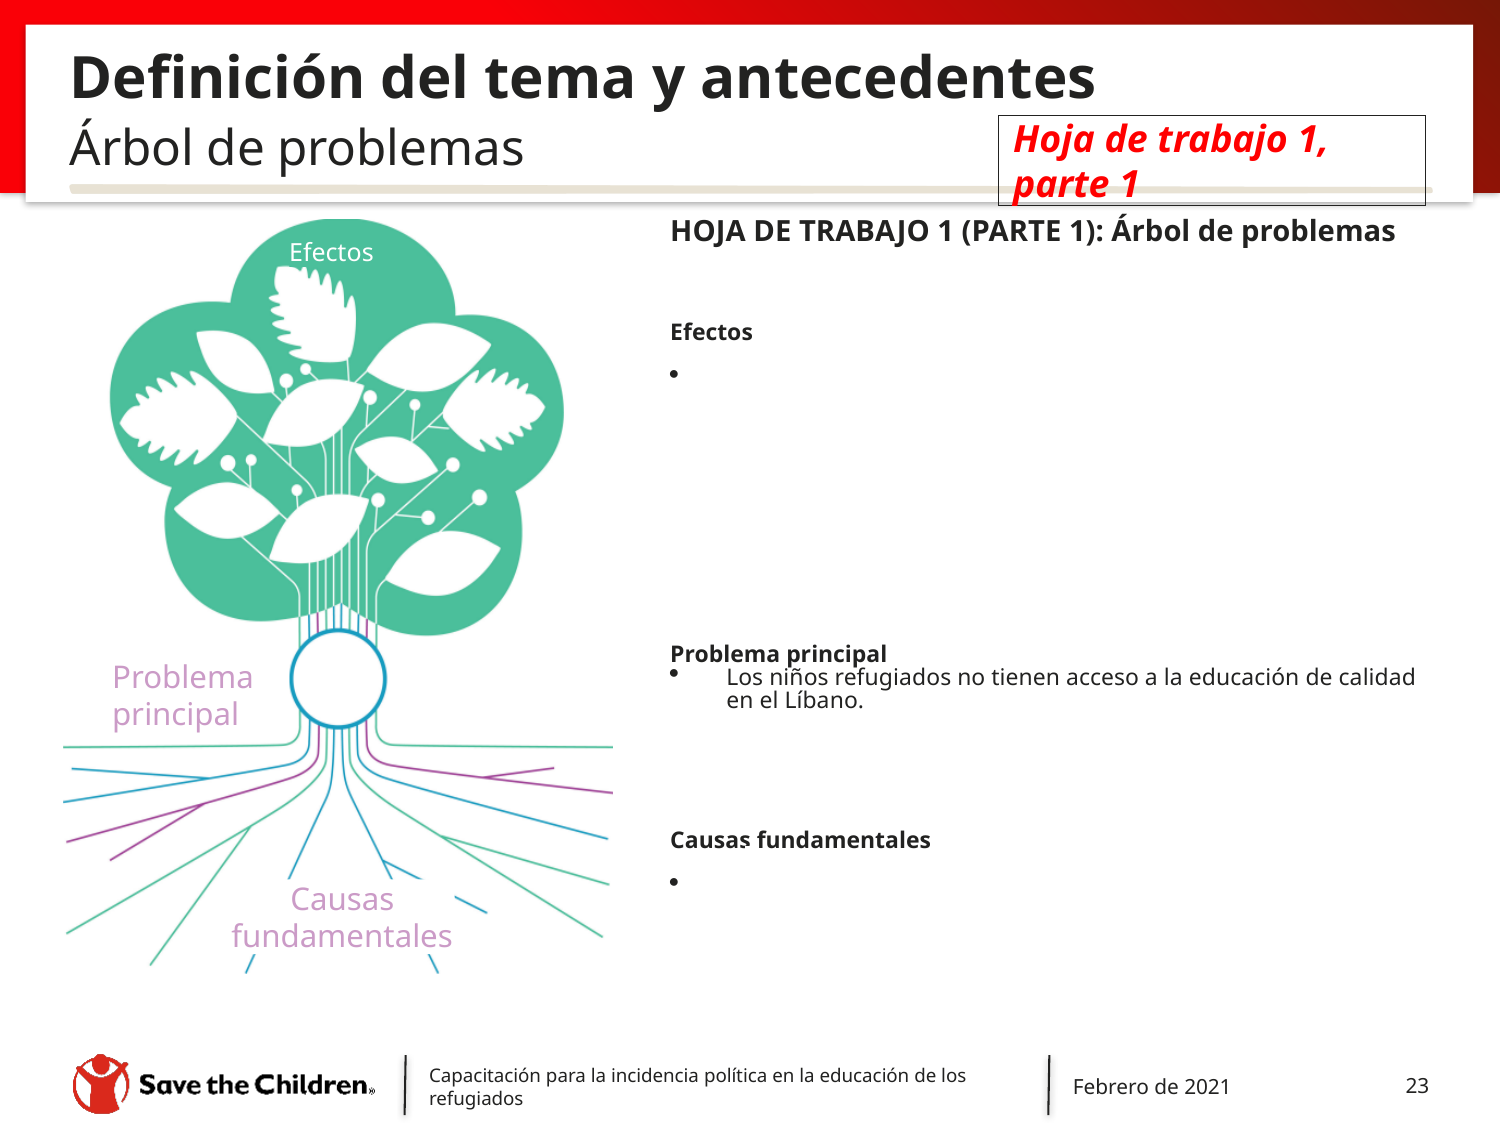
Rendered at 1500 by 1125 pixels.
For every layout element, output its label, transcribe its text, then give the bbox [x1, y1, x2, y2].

text_box HOJA DE TRABAJO 1 (PARTE 1): Árbol de problemas Efectos Problema principal Los niños refugiados no tienen acceso a la educación de calidad en el Líbano. Causas fundamentales [655, 202, 1437, 926]
list Árbol de problemas [69, 115, 998, 176]
picture [1426, 184, 1433, 194]
picture [63, 219, 614, 975]
picture [62, 1043, 386, 1125]
slide_number 23 [1317, 1056, 1445, 1117]
slide_number Febrero de 2021 [1057, 1056, 1317, 1117]
picture [69, 184, 998, 194]
footer Capacitación para la incidencia política en la educación de los refugiados [414, 1056, 1042, 1117]
text_box Hoja de trabajo 1, parte 1 [998, 115, 1426, 202]
title Definición del tema y antecedentes [69, 33, 1429, 115]
